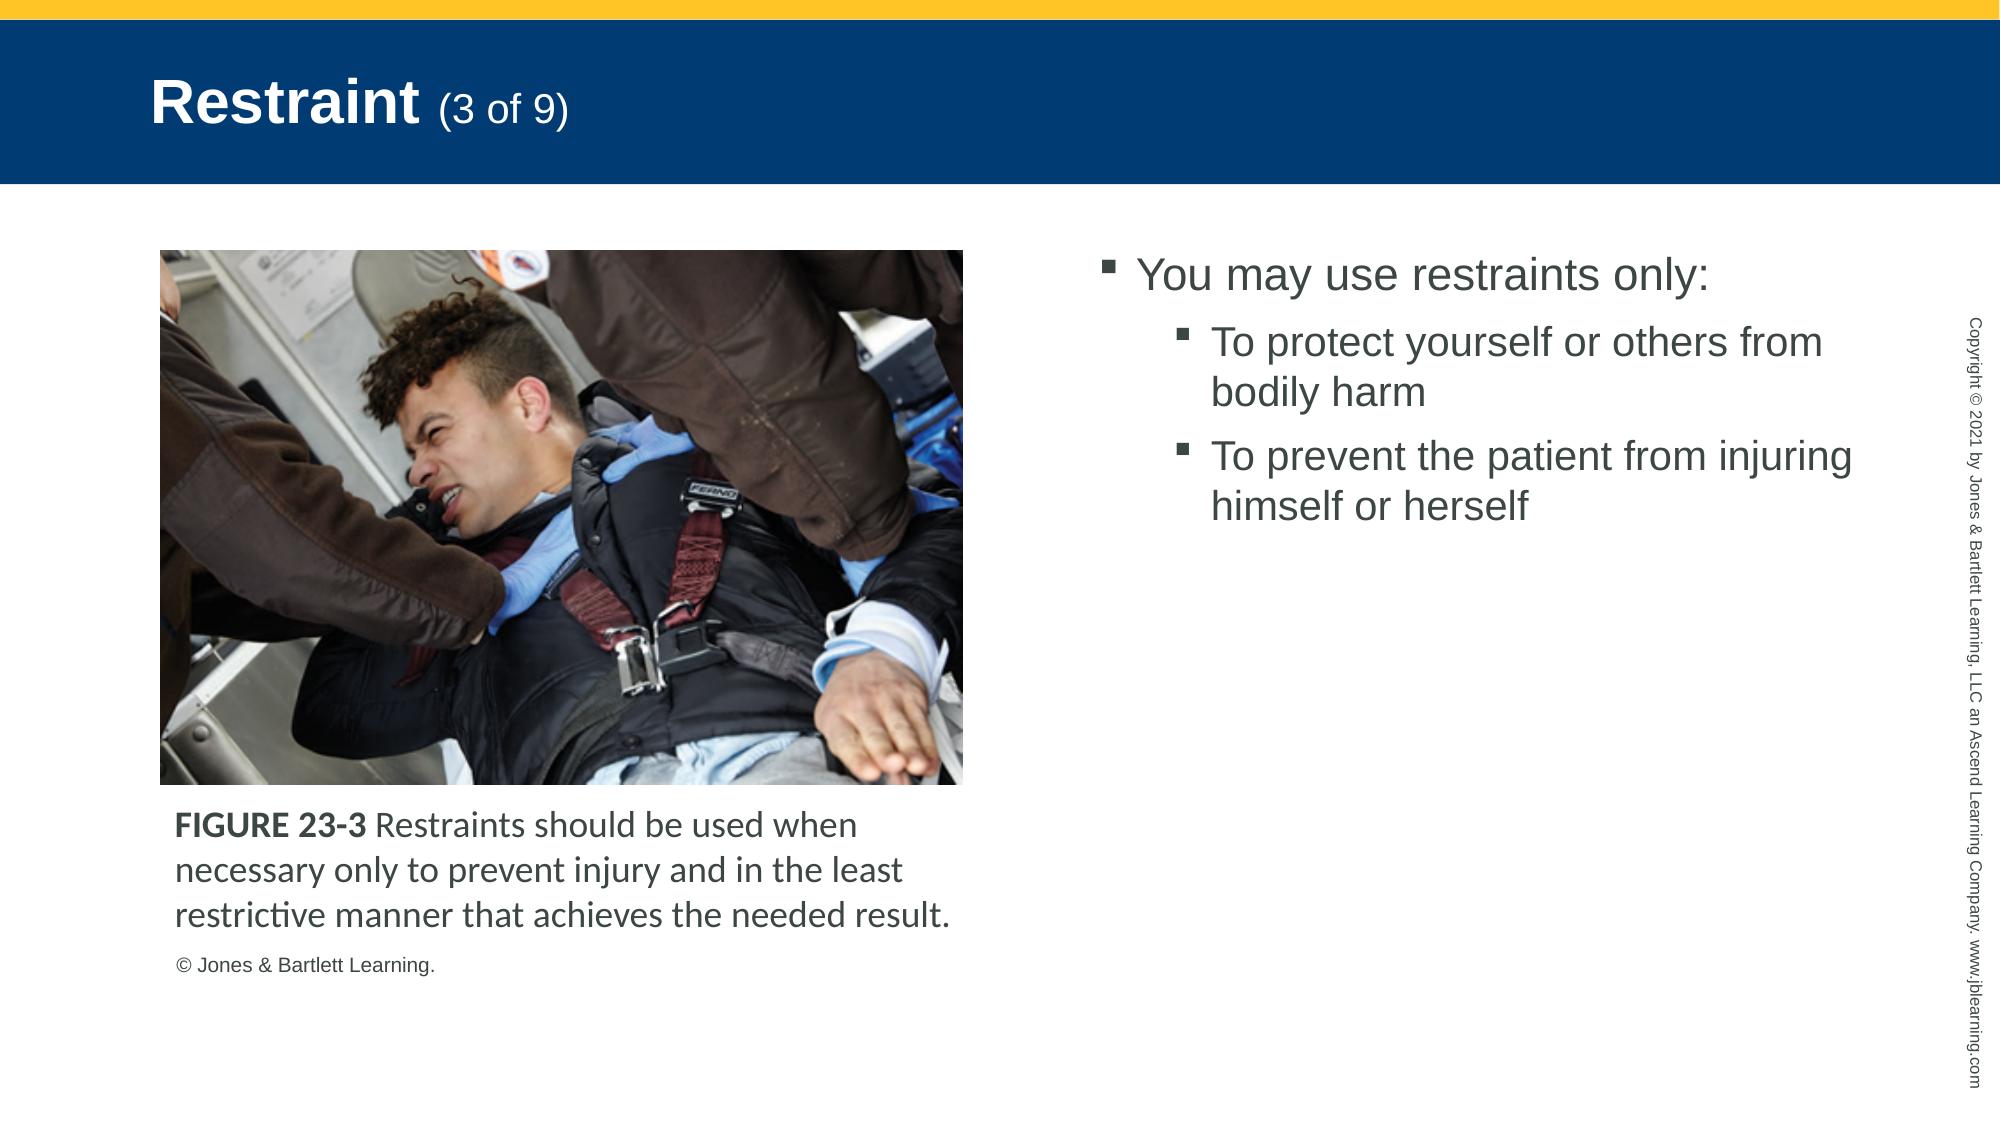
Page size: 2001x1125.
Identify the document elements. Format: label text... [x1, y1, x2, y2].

text_box © Jones & Bartlett Learning. [161, 944, 451, 984]
list You may use restraints only: To protect yourself or others from bodily harm To prevent the patient from injuring himself or herself [1083, 237, 1934, 1025]
picture [160, 250, 963, 785]
text_box FIGURE 23-3 Restraints should be used when necessary only to prevent injury and in the least restrictive manner that achieves the needed result. [160, 792, 1006, 943]
title Restraint (3 of 9) [0, 19, 2000, 185]
